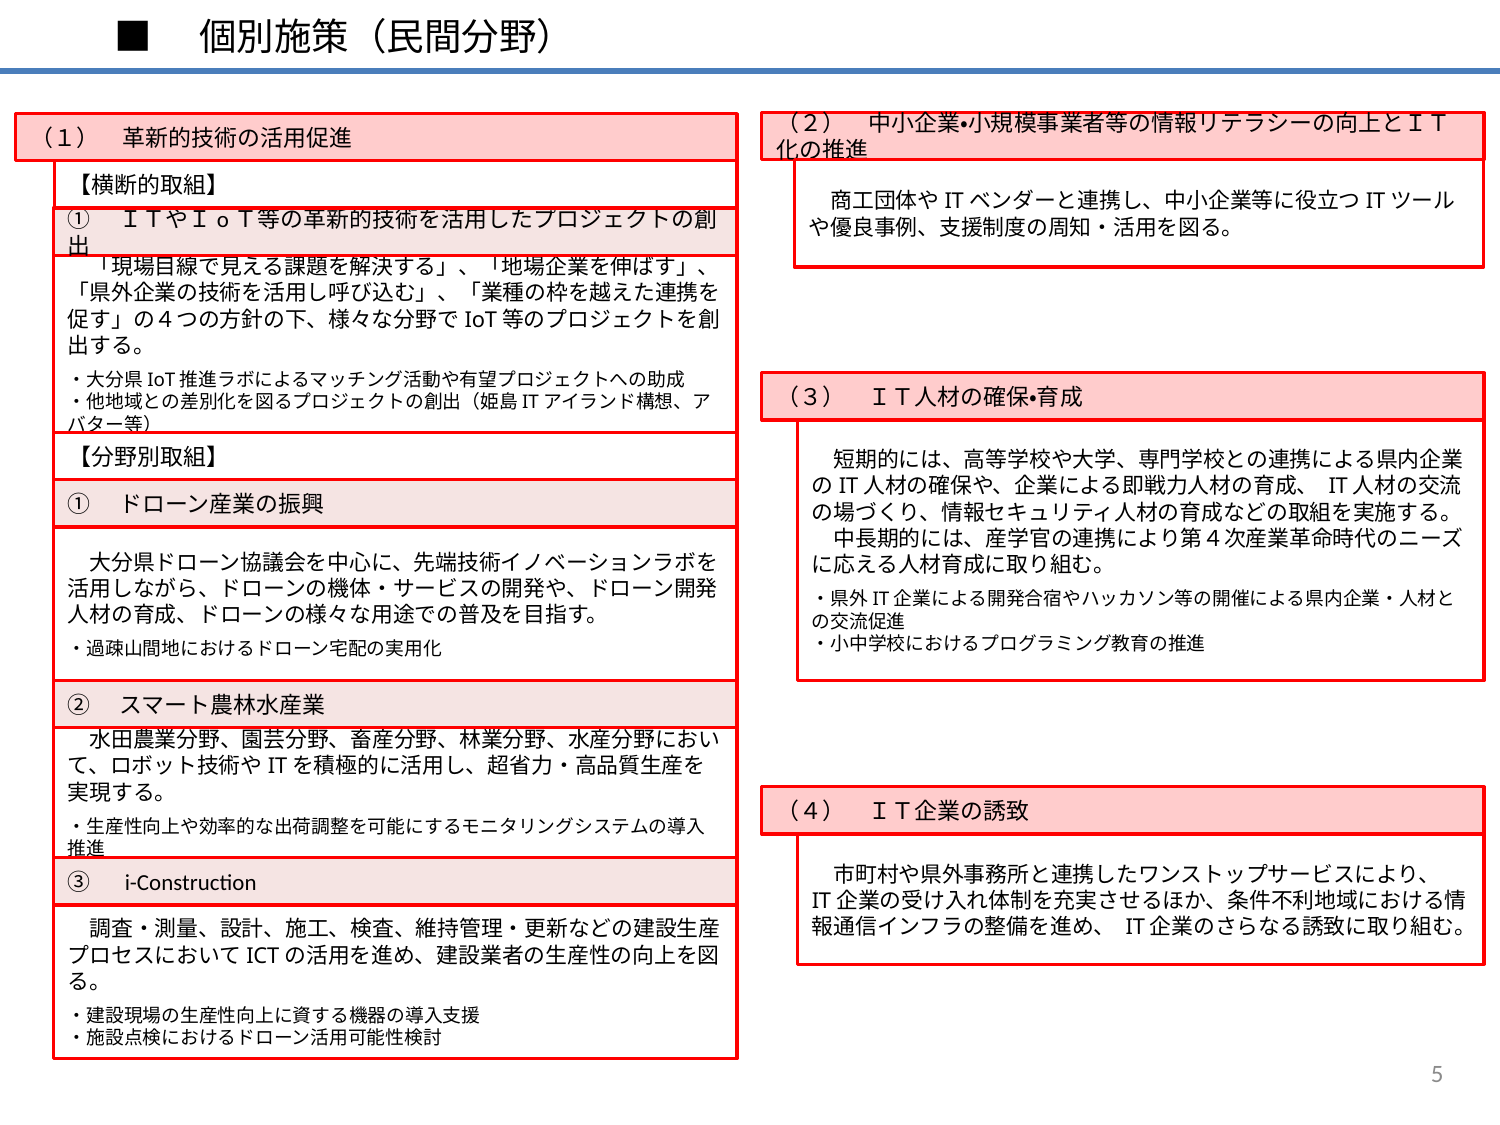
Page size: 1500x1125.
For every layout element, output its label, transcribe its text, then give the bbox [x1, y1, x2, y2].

text_box ① ＩＴやＩoＴ等の革新的技術を活用したプロジェクトの創出 [51, 206, 739, 257]
text_box （２） 中小企業・小規模事業者等の情報リテラシーの向上とＩＴ化の推進 [760, 110, 1486, 162]
text_box ③ i-Construction [51, 856, 739, 903]
text_box [51, 430, 739, 482]
slide_number 5 [1108, 1042, 1459, 1103]
text_box 短期的には、高等学校や大学、専門学校との連携による県内企業のIT人材の確保や、企業による即戦力人材の育成、 IT人材の交流の場づくり、情報セキュリティ人材の育成などの取組を実施する。 中長期的には、産学官の連携により第４次産業革命時代のニーズに応える人材育成に取り組む。 ・県外IT企業による開発合宿やハッカソン等の開催による県内企業・人材との交流促進 ・小中学校におけるプログラミング教育の推進 [795, 418, 1486, 683]
text_box （３） ＩＴ人材の確保・育成 [760, 371, 1486, 422]
text_box 市町村や県外事務所と連携したワンストップサービスにより、 IT企業の受け入れ体制を充実させるほか、条件不利地域における情報通信インフラの整備を進め、 IT企業のさらなる誘致に取り組む。 [795, 833, 1486, 966]
text_box 商工団体やITベンダーと連携し、中小企業等に役立つITツールや優良事例、支援制度の周知・活用を図る。 [792, 158, 1486, 269]
text_box 大分県ドローン協議会を中心に、先端技術イノベーションラボを活用しながら、ドローンの機体・サービスの開発や、ドローン開発人材の育成、ドローンの様々な用途での普及を目指す。 ・過疎山間地におけるドローン宅配の実用化 [51, 529, 739, 678]
text_box 「現場目線で見える課題を解決する」、「地場企業を伸ばす」、「県外企業の技術を活用し呼び込む」、「業種の枠を越えた連携を促す」の４つの方針の下、様々な分野でIoT等のプロジェクトを創出する。 ・大分県IoT推進ラボによるマッチング活動や有望プロジェクトへの助成 ・他地域との差別化を図るプロジェクトの創出（姫島ITアイランド構想、アバター等） [51, 257, 739, 430]
text_box （１） 革新的技術の活用促進 [14, 111, 739, 163]
text_box [52, 159, 739, 210]
text_box ② スマート農林水産業 [51, 678, 739, 730]
text_box （４） ＩＴ企業の誘致 [760, 785, 1486, 836]
text_box 調査・測量、設計、施工、検査、維持管理・更新などの建設生産プロセスにおいてICTの活用を進め、建設業者の生産性の向上を図る。 ・建設現場の生産性向上に資する機器の導入支援 ・施設点検におけるドローン活用可能性検討 [51, 903, 739, 1061]
text_box ■ 個別施策（民間分野） [100, 5, 682, 66]
text_box 水田農業分野、園芸分野、畜産分野、林業分野、水産分野において、ロボット技術やITを積極的に活用し、超省力・高品質生産を実現する。 ・生産性向上や効率的な出荷調整を可能にするモニタリングシステムの導入推進 [51, 730, 739, 856]
text_box ① ドローン産業の振興 [51, 482, 739, 529]
